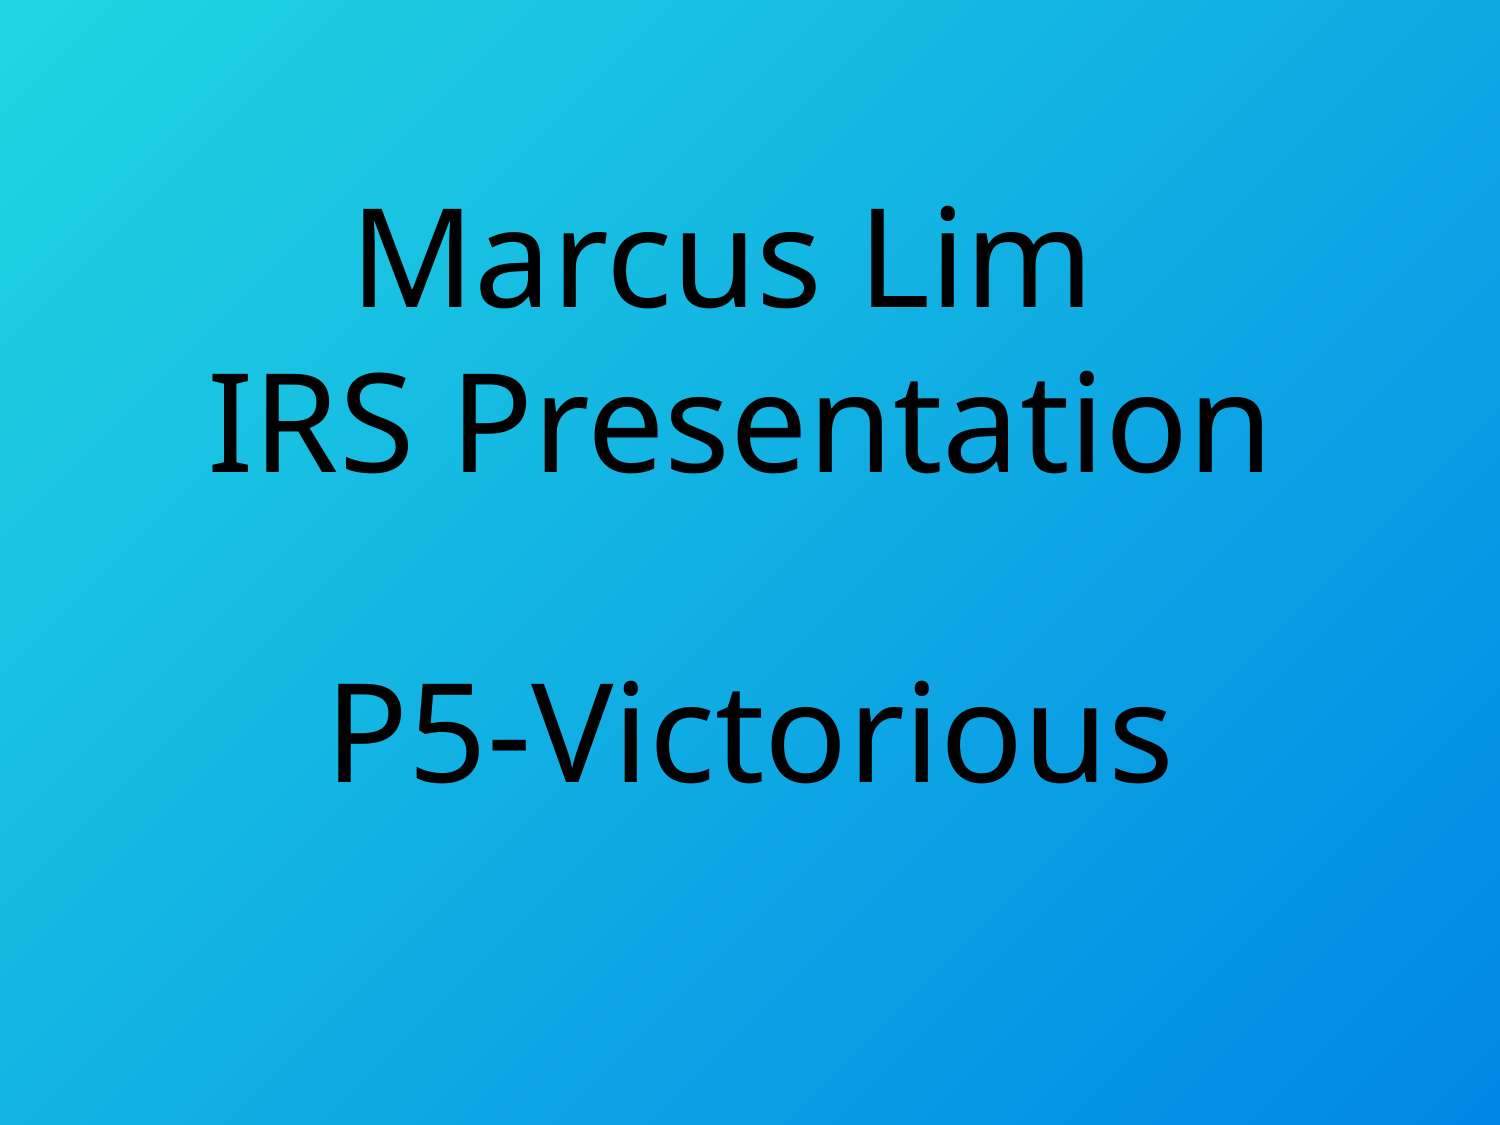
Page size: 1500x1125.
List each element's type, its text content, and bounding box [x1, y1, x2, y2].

subtitle P5-Victorious [225, 637, 1275, 925]
title Marcus Lim IRS Presentation [35, 93, 1447, 577]
